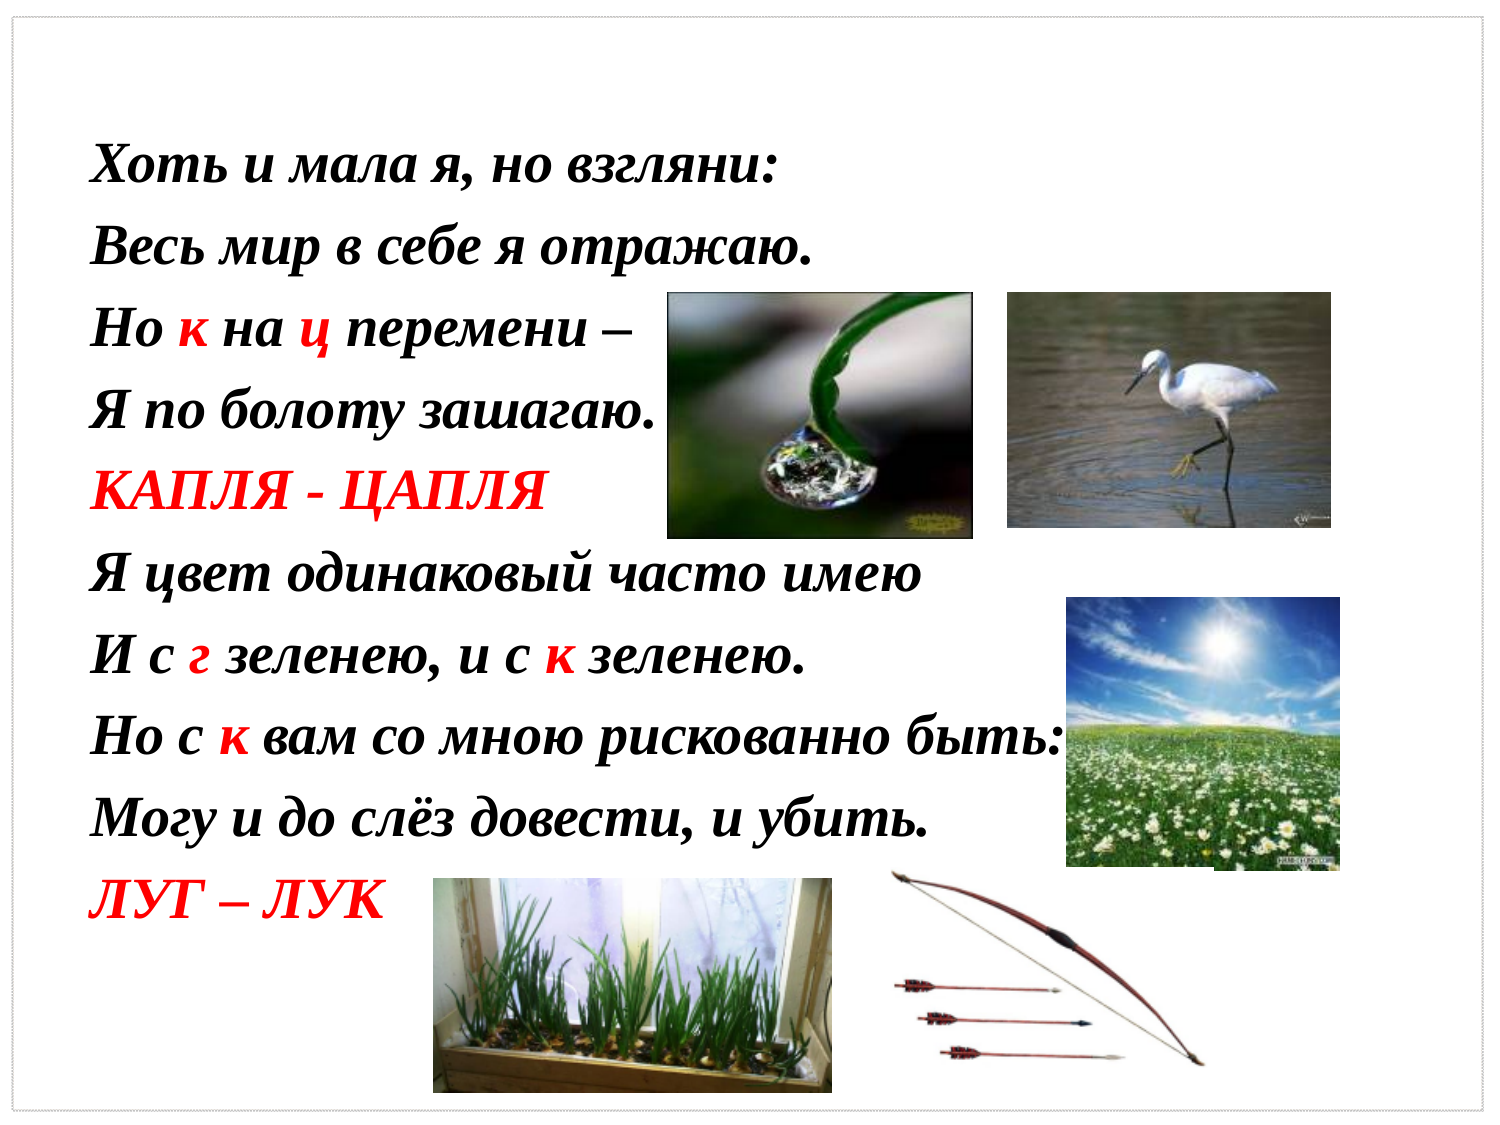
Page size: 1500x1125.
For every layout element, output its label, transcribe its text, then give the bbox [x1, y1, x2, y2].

picture [433, 878, 833, 1093]
picture [890, 597, 1340, 1085]
picture [667, 292, 973, 540]
list Хоть и мала я, но взгляни: Весь мир в себе я отражаю. Но к на ц перемени – Я по болоту зашагаю. КАПЛЯ - ЦАПЛЯ Я цвет одинаковый часто имею И с г зеленею, и с к зеленею. Но с к вам со мною рискованно быть: Могу и до слёз довести, и убить. ЛУГ – ЛУК [74, 116, 1426, 1006]
picture [1007, 292, 1332, 528]
